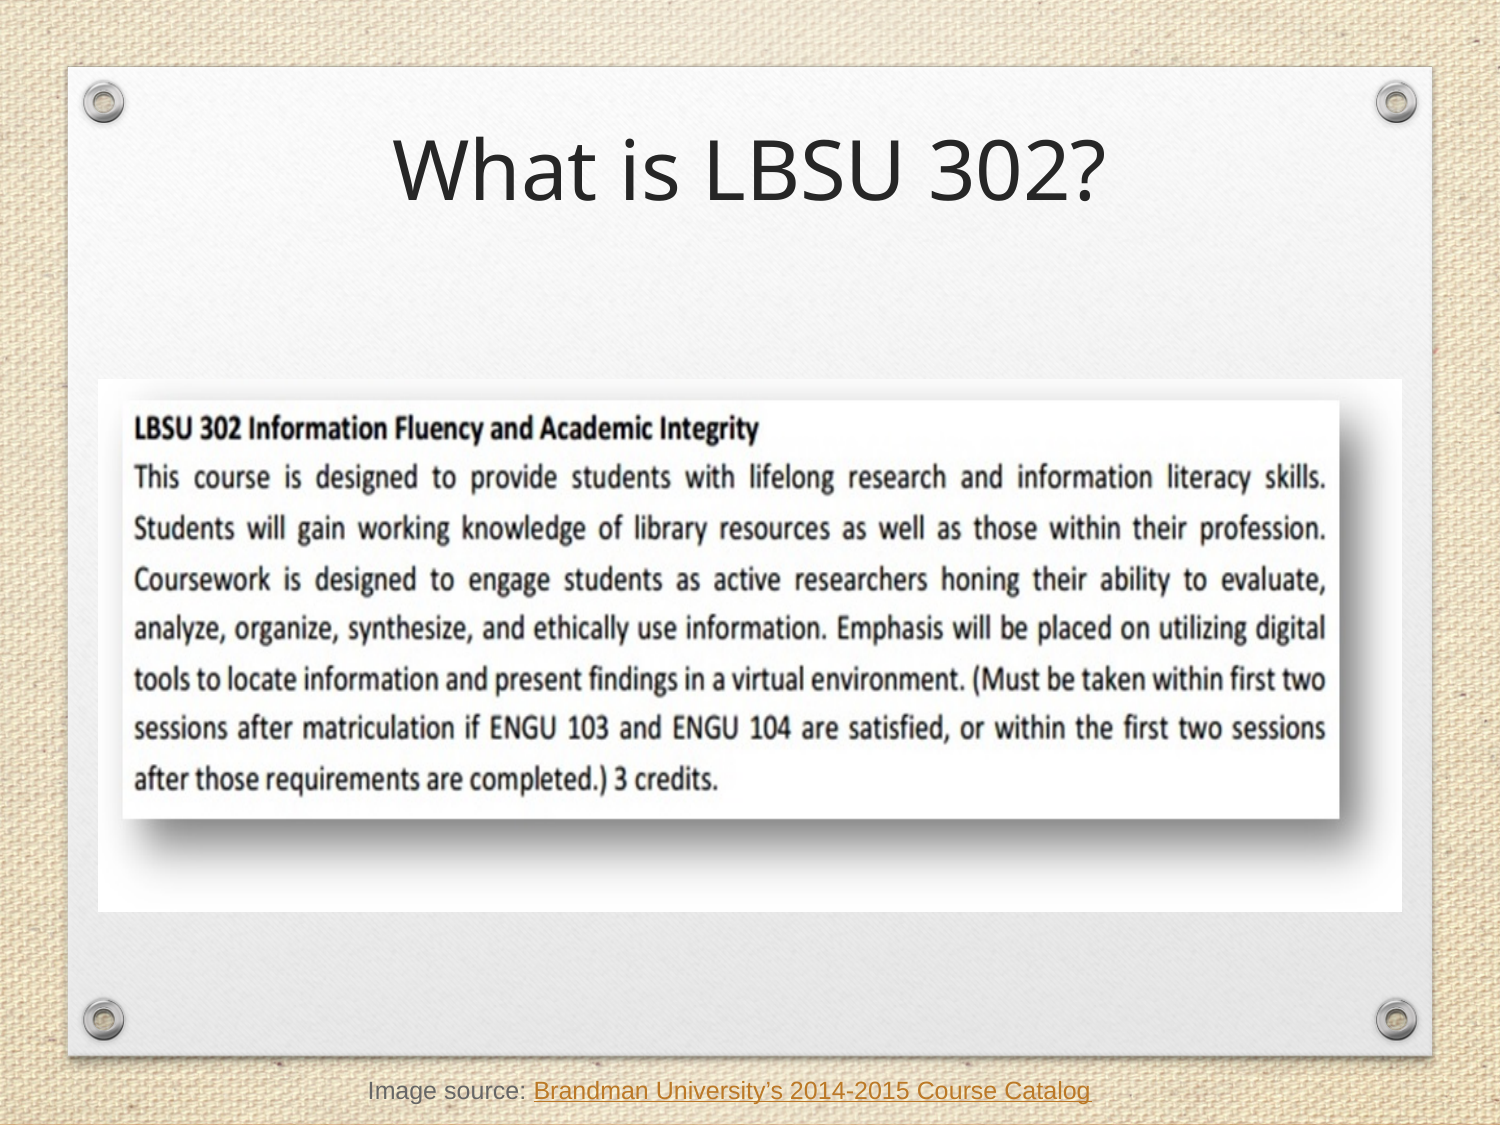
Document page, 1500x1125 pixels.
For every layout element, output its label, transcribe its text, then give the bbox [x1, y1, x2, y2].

title What is LBSU 302? [75, 45, 1425, 233]
picture [0, 0, 1500, 1125]
text_box Image source: Brandman University’s 2014-2015 Course Catalog [82, 1059, 1377, 1098]
